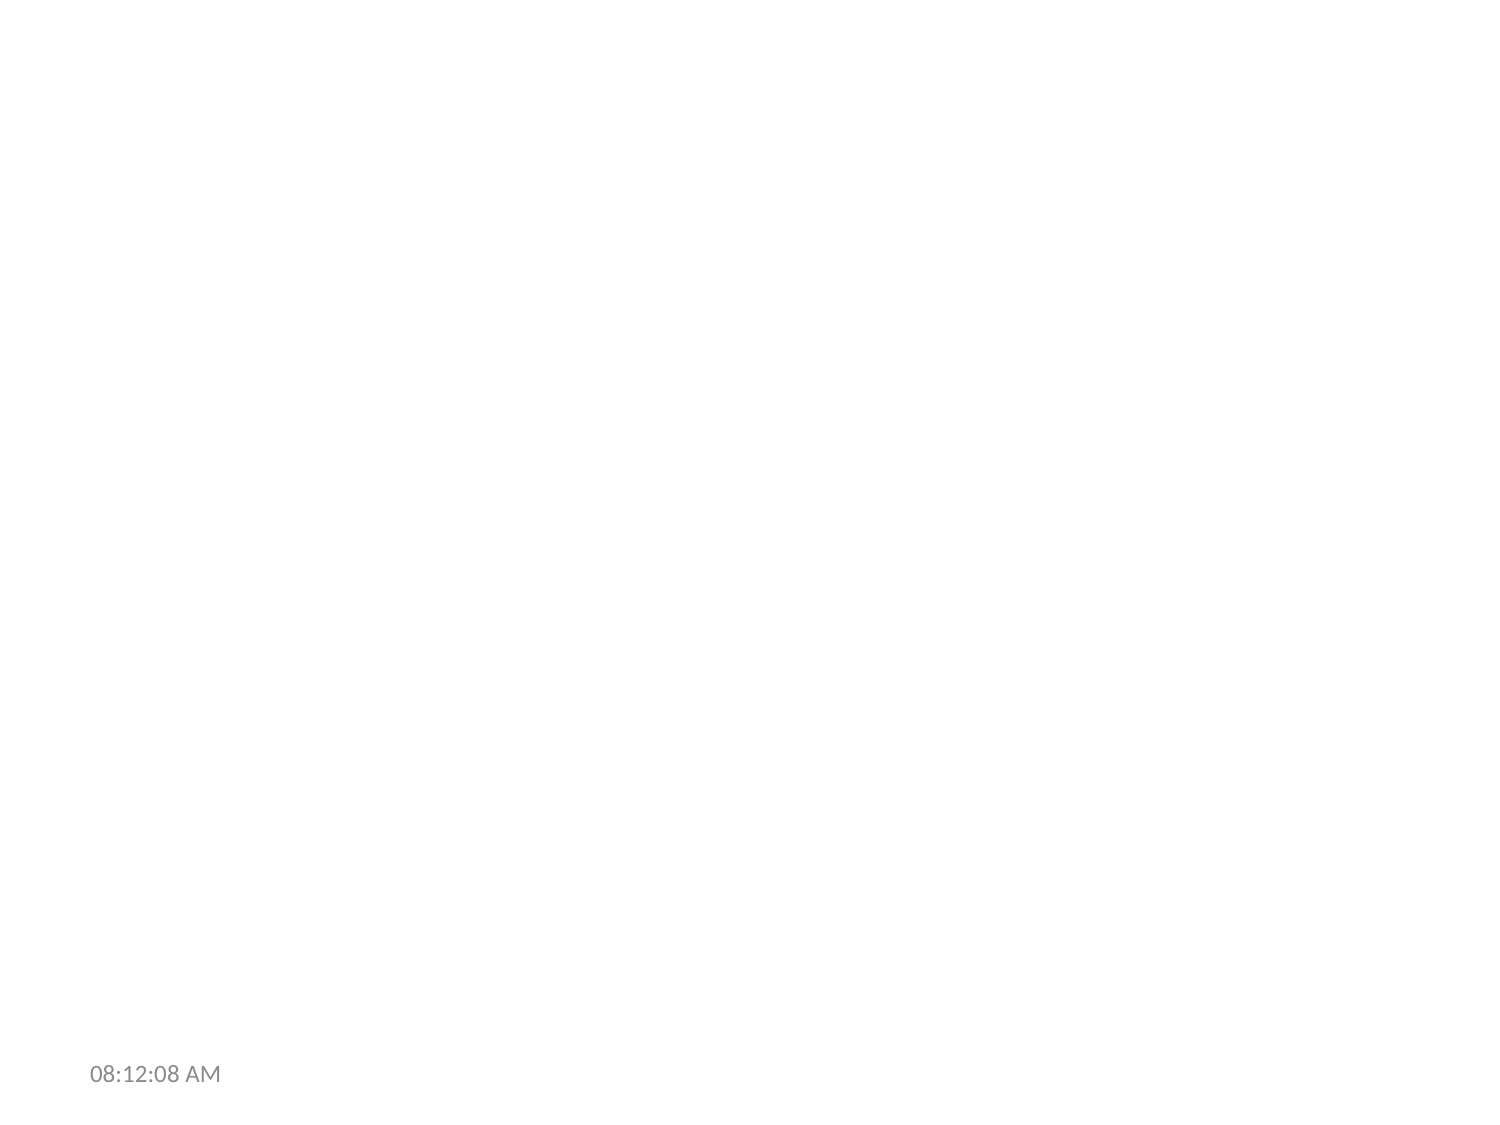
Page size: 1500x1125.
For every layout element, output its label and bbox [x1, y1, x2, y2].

slide_number [75, 1042, 425, 1103]
